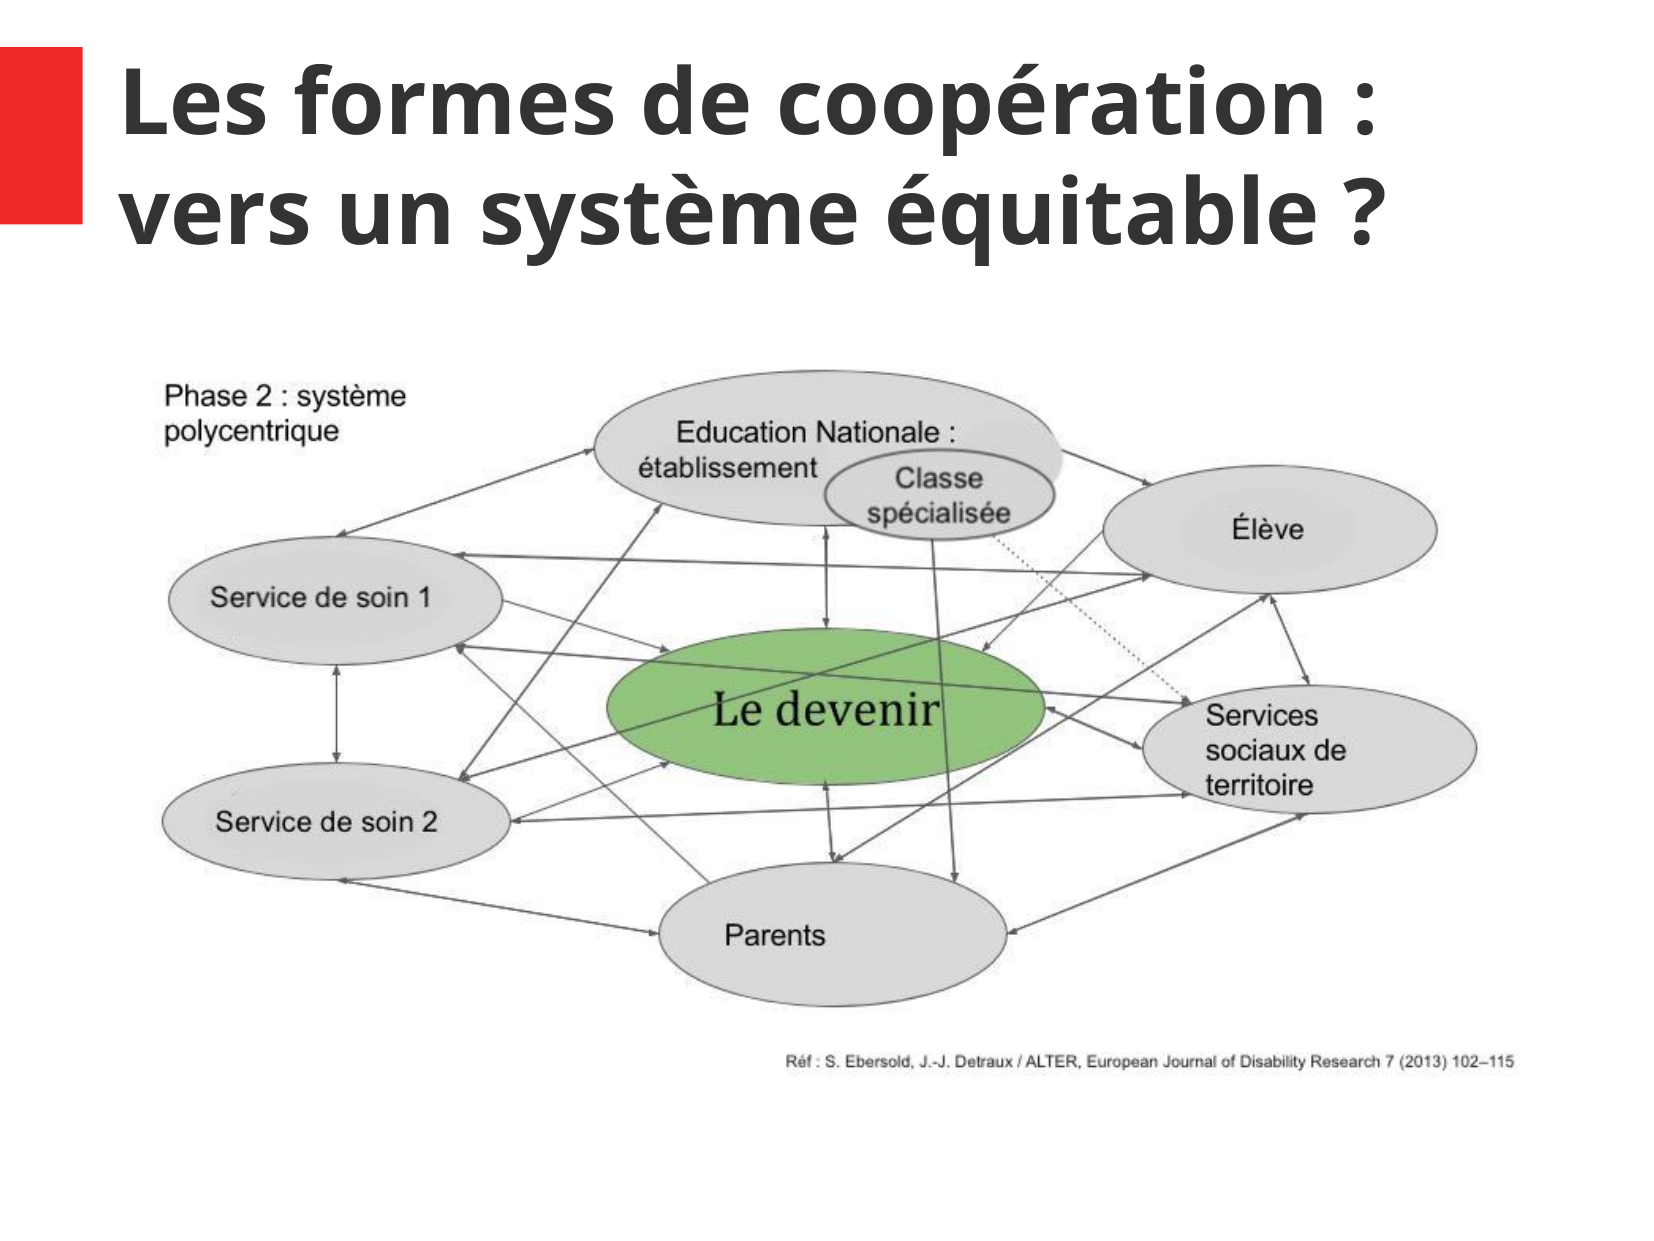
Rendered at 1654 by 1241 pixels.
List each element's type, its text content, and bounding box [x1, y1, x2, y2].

picture [53, 280, 1571, 1135]
text_box Les formes de coopération : vers un système équitable ? [118, 27, 1571, 278]
